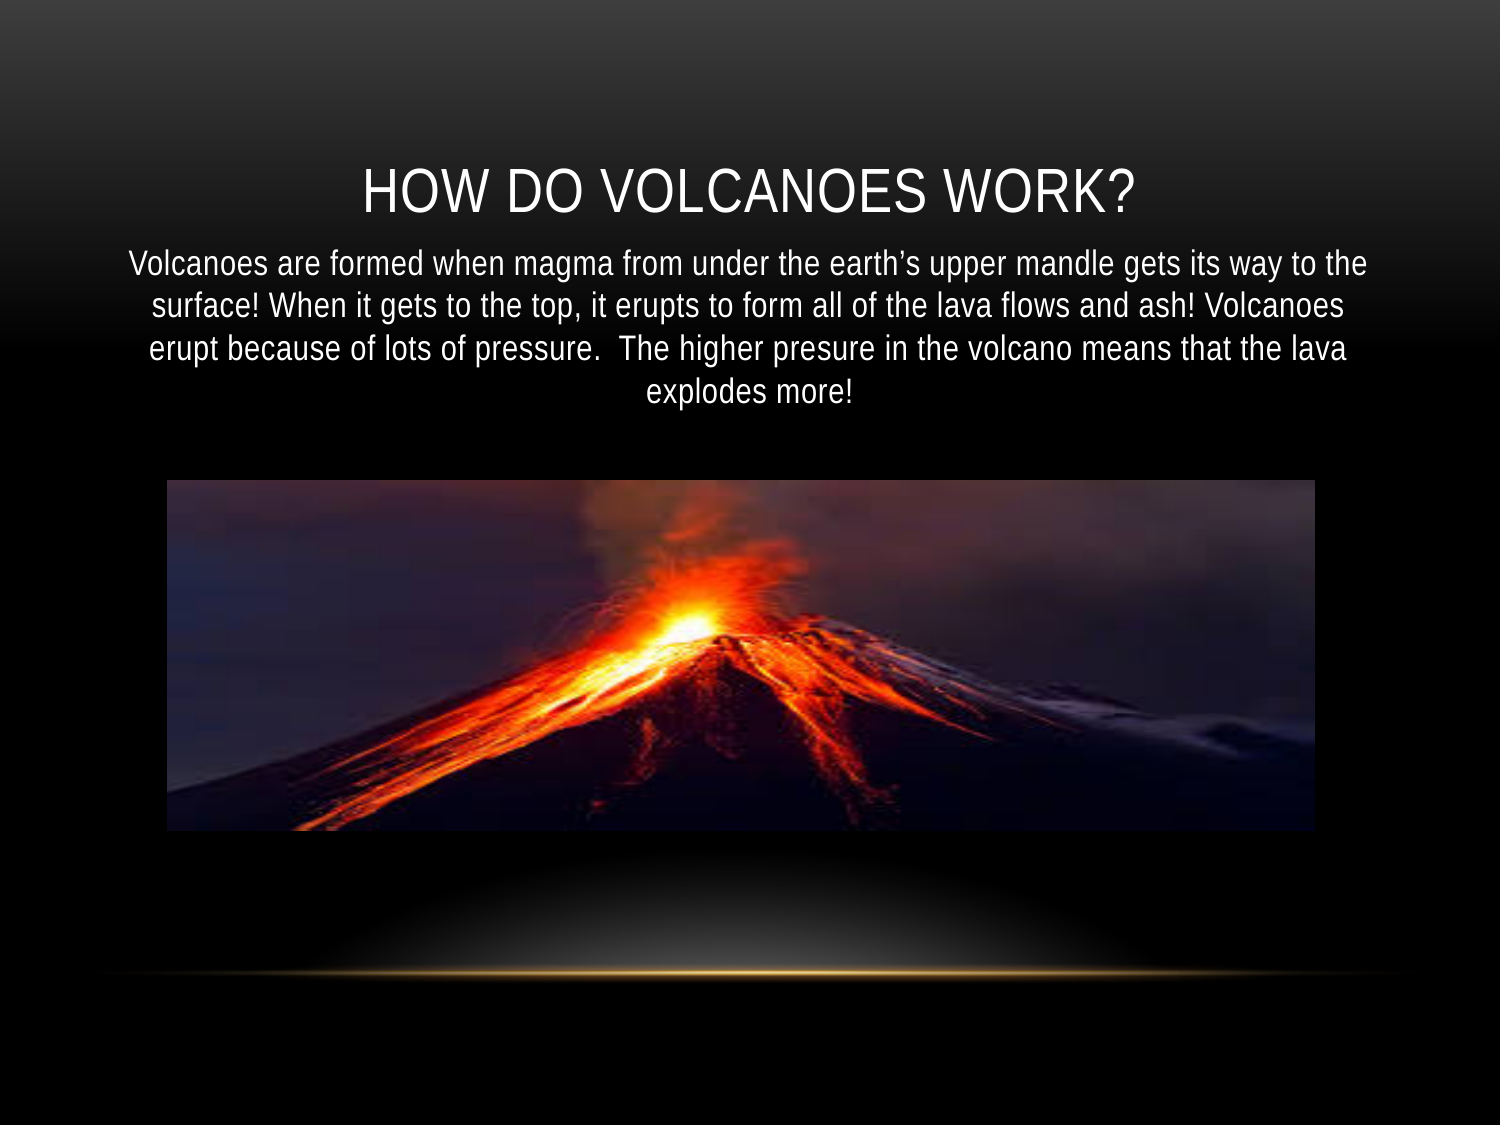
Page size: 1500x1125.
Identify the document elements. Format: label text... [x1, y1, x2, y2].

title How do volcanoes work? [99, 45, 1400, 232]
list Volcanoes are formed when magma from under the earth’s upper mandle gets its way to the surface! When it gets to the top, it erupts to form all of the lava flows and ash! Volcanoes erupt because of lots of pressure. The higher presure in the volcano means that the lava explodes more! [99, 232, 1400, 938]
picture [0, 0, 1500, 1125]
